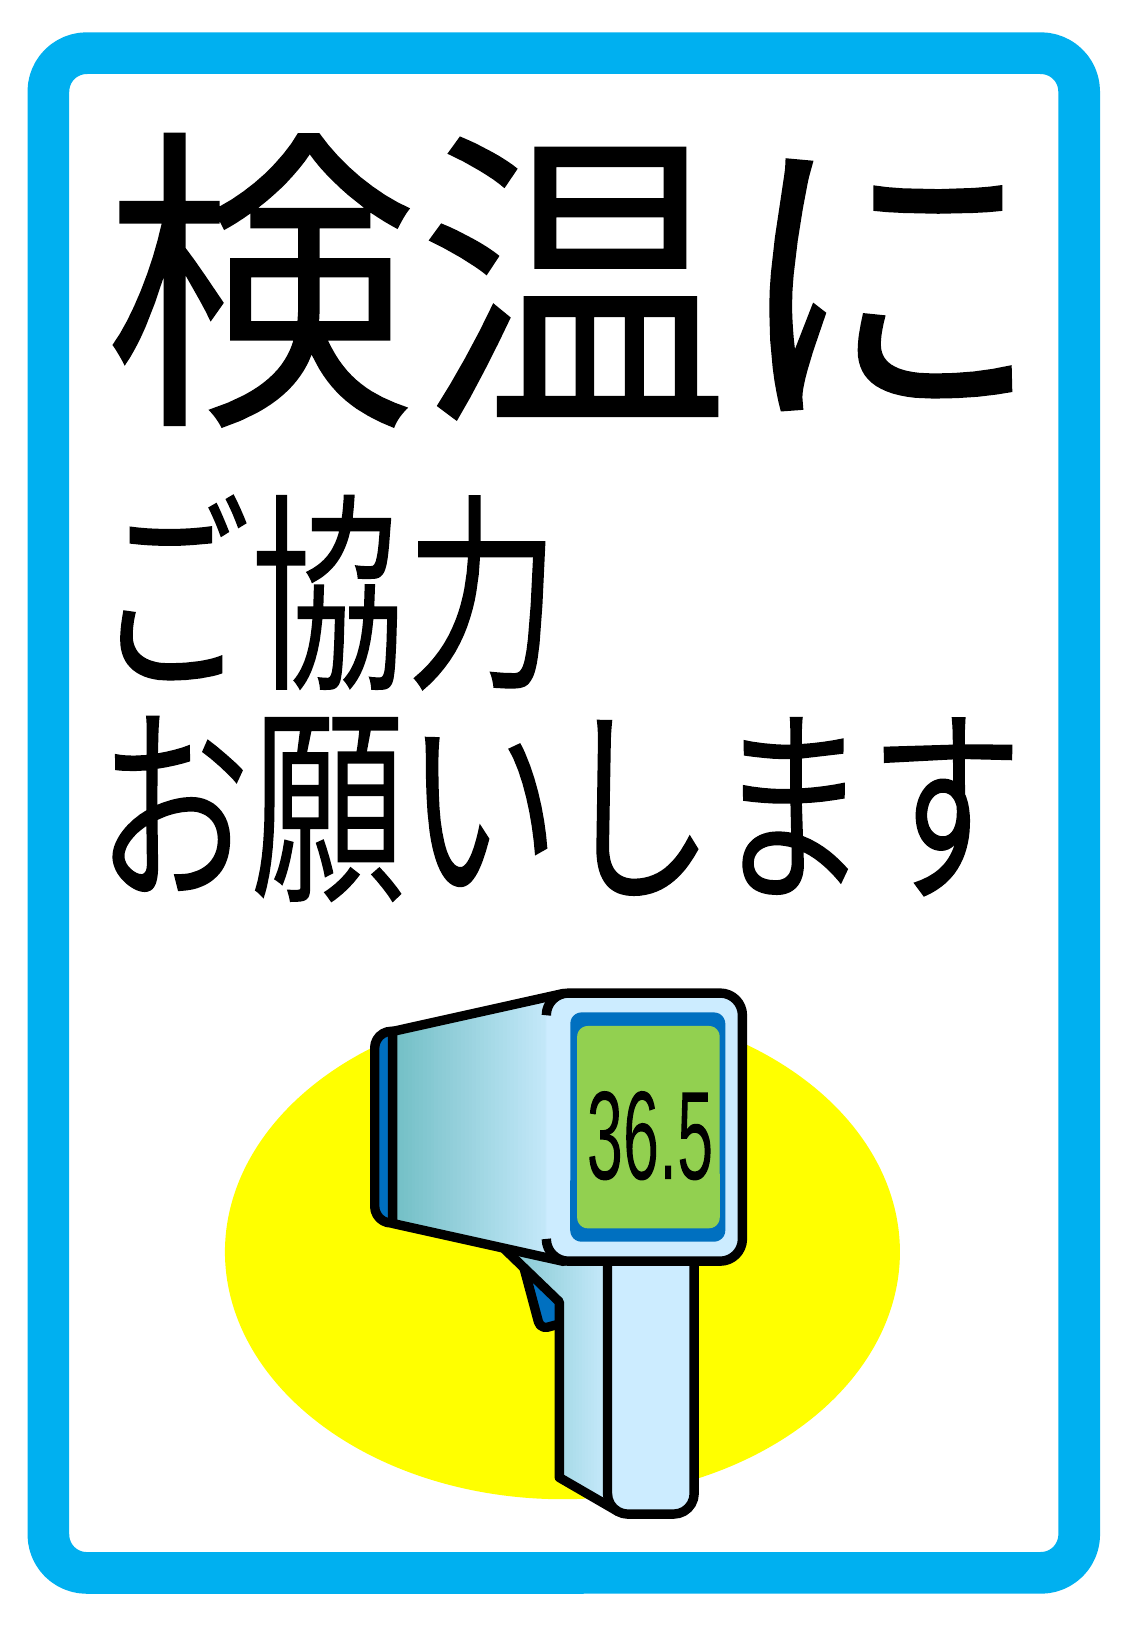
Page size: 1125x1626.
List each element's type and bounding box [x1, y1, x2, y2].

text_box [224, 992, 901, 1515]
text_box [46, 51, 1082, 1576]
text_box [112, 132, 1013, 903]
